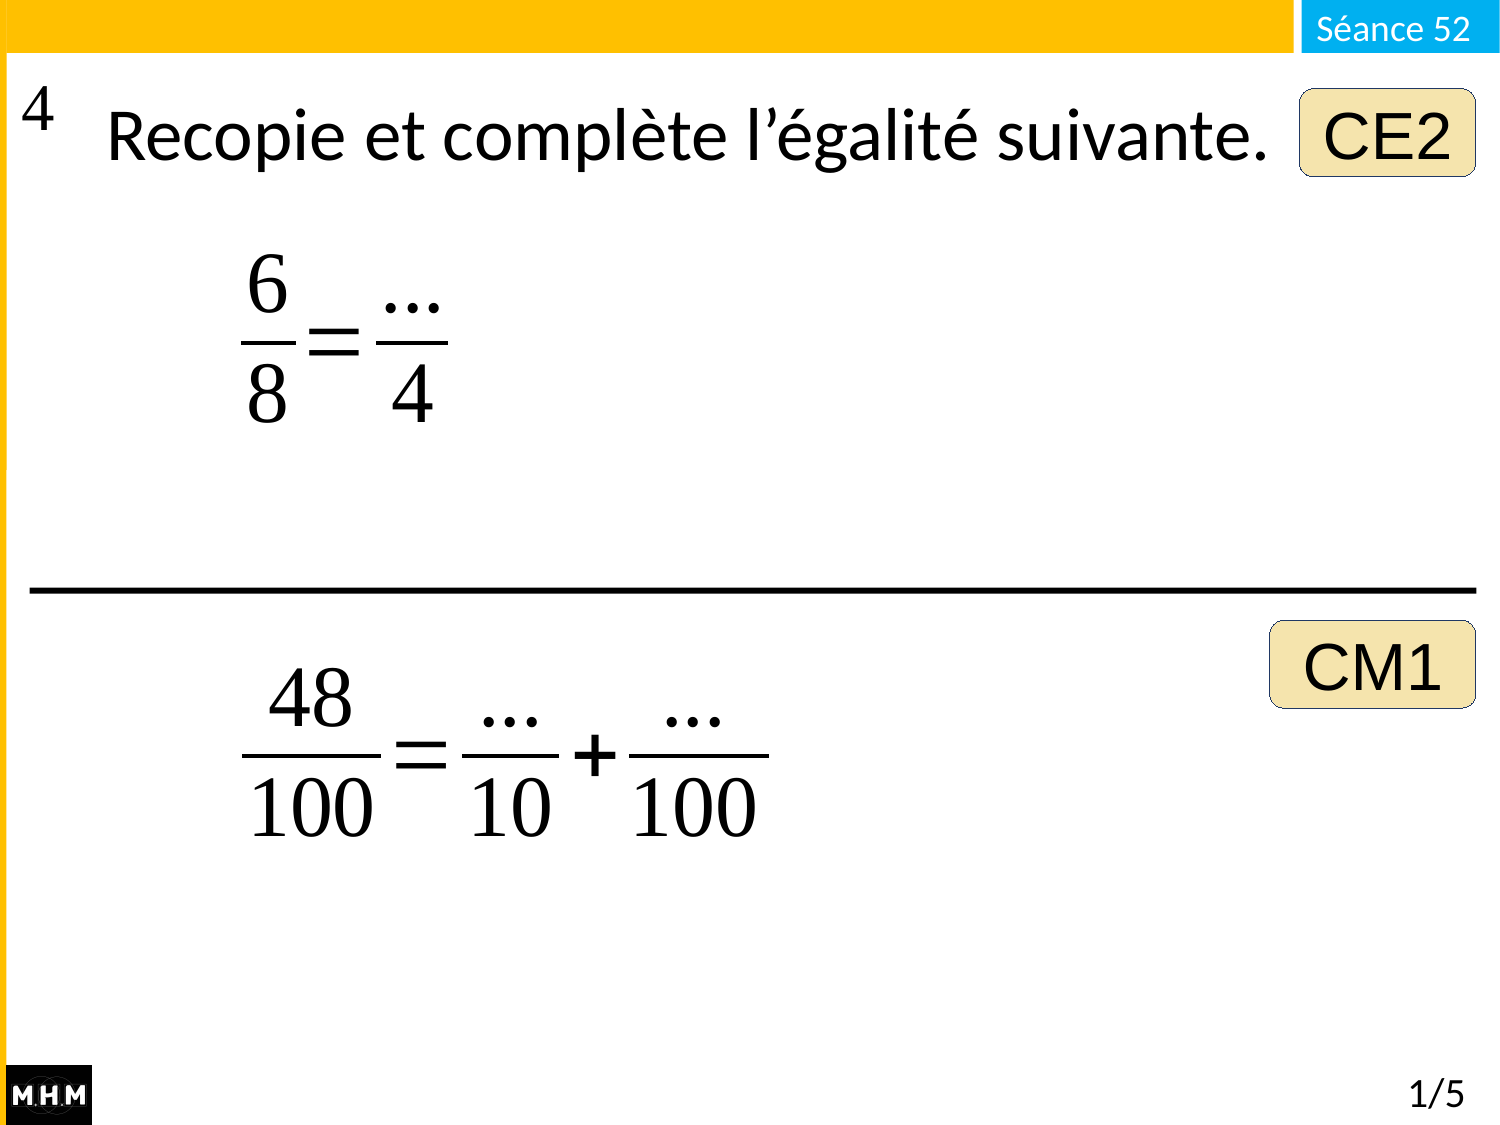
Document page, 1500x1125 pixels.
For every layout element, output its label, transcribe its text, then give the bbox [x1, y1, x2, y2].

title Recopie et complète l’égalité suivante. [91, 60, 1385, 212]
list 1/5 [1373, 1064, 1500, 1125]
picture [6, 1065, 92, 1125]
text_box CE2 [1299, 88, 1476, 177]
text_box CM1 [1269, 620, 1476, 709]
